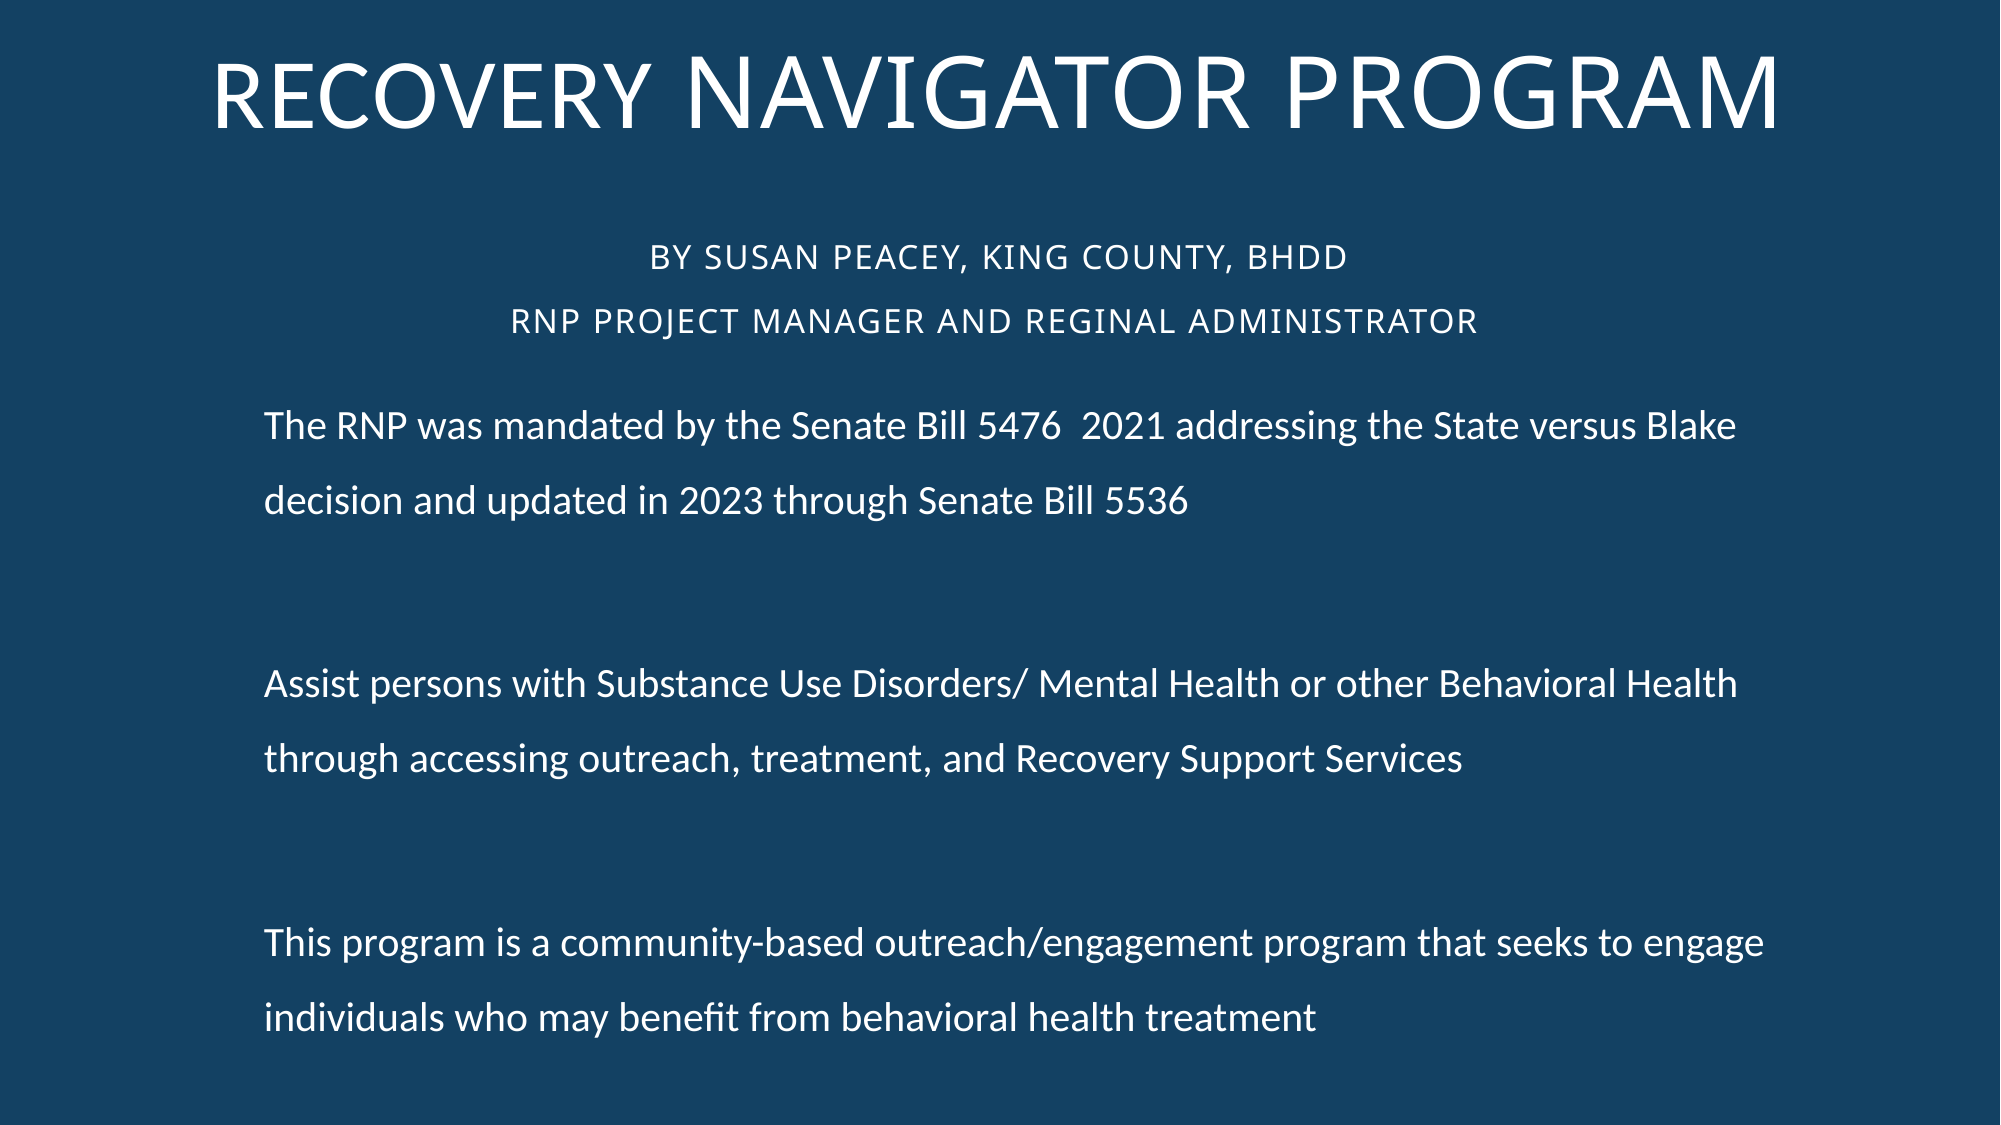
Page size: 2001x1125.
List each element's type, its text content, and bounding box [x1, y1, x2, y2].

title Recovery Navigator Program by Susan Peacey, King County, BHDD RNP Project Manager and reginal Administrator [137, 0, 1863, 392]
subtitle The RNP was mandated by the Senate Bill 5476 2021 addressing the State versus Blake decision and updated in 2023 through Senate Bill 5536 Assist persons with Substance Use Disorders/ Mental Health or other Behavioral Health through accessing outreach, treatment, and Recovery Support Services This program is a community-based outreach/engagement program that seeks to engage individuals who may benefit from behavioral health treatment [241, 365, 1789, 955]
